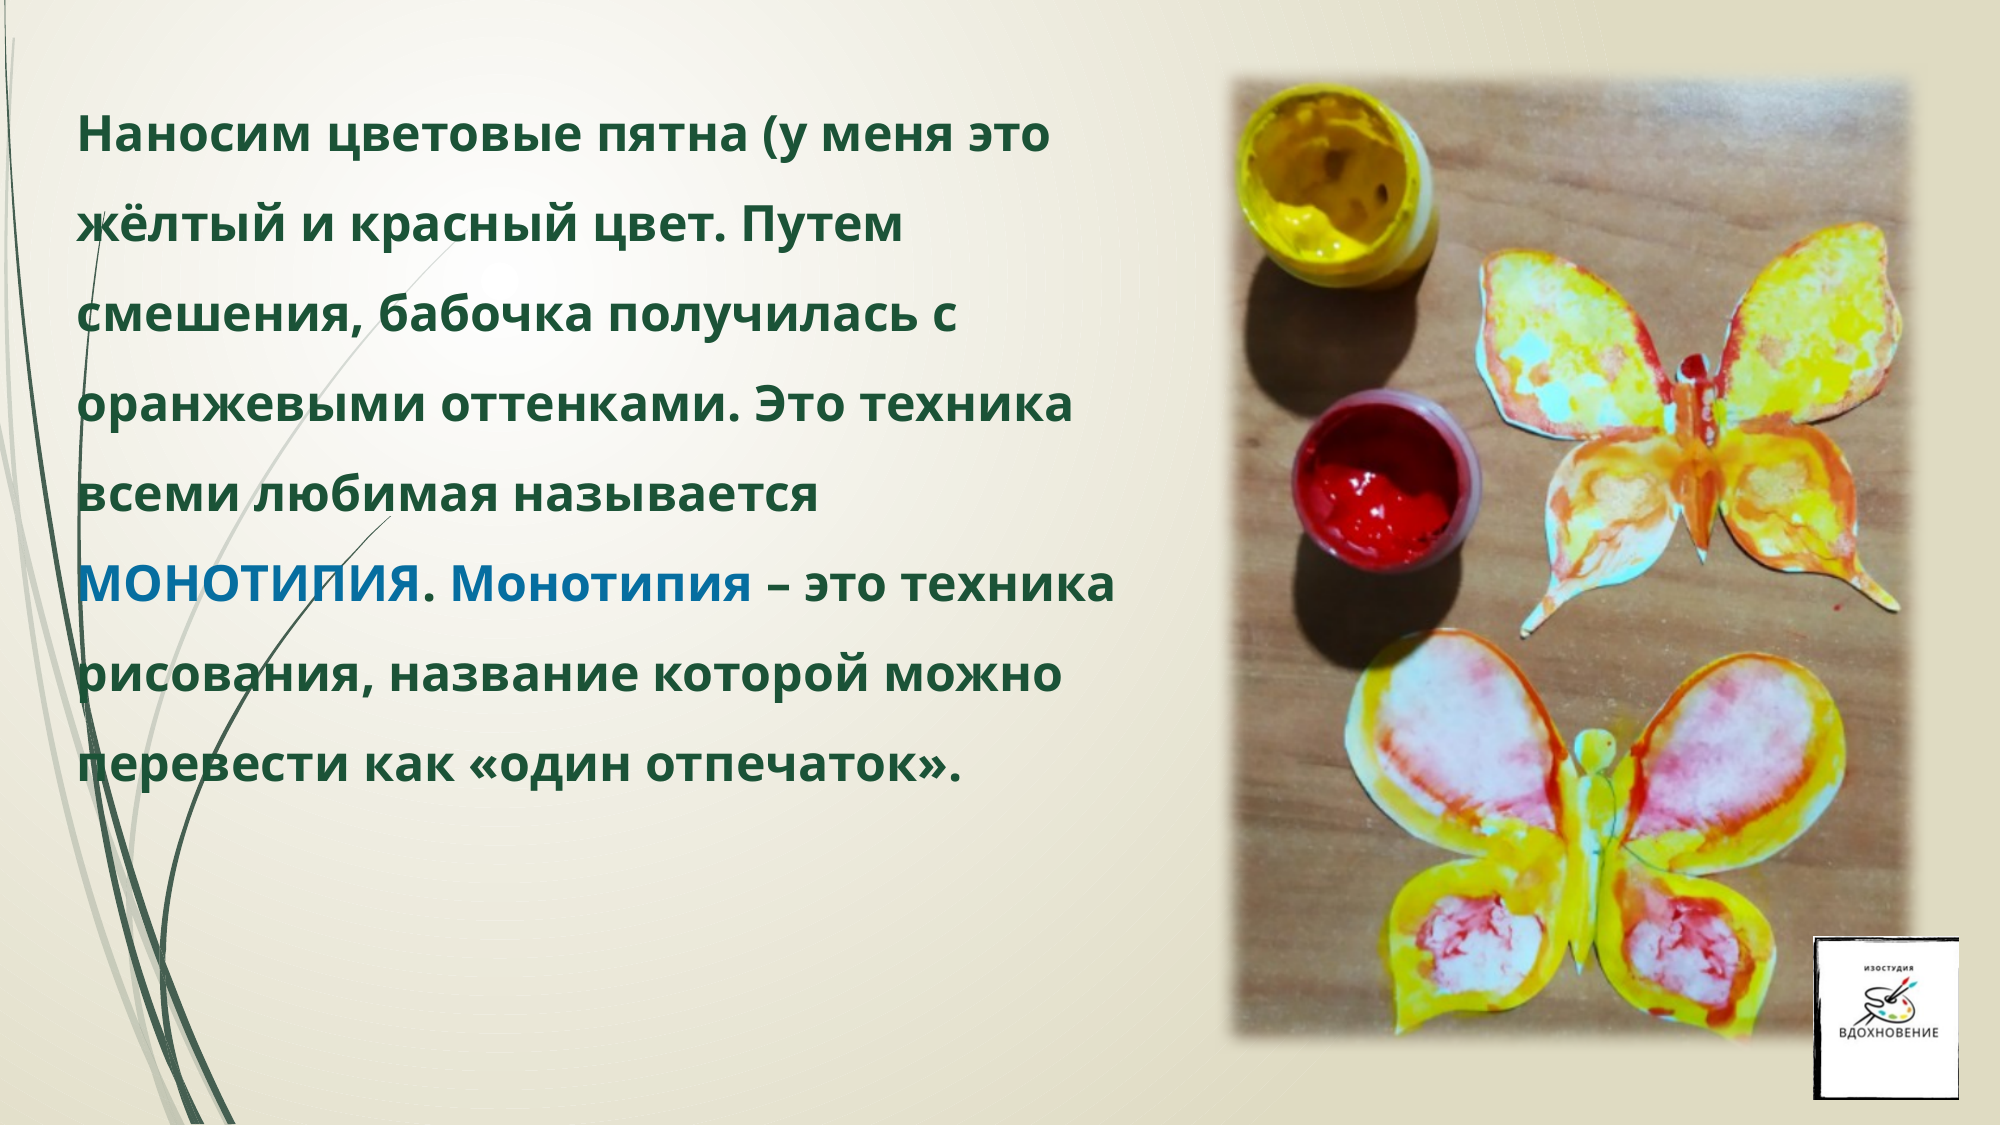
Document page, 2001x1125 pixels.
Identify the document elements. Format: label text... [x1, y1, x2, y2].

text_box Наносим цветовые пятна (у меня это жёлтый и красный цвет. Путем смешения, бабочка получилась с оранжевыми оттенками. Это техника всеми любимая называется МОНОТИПИЯ. Монотипия – это техника рисования, название которой можно перевести как «один отпечаток». [61, 63, 1141, 799]
picture [1214, 63, 1960, 1101]
